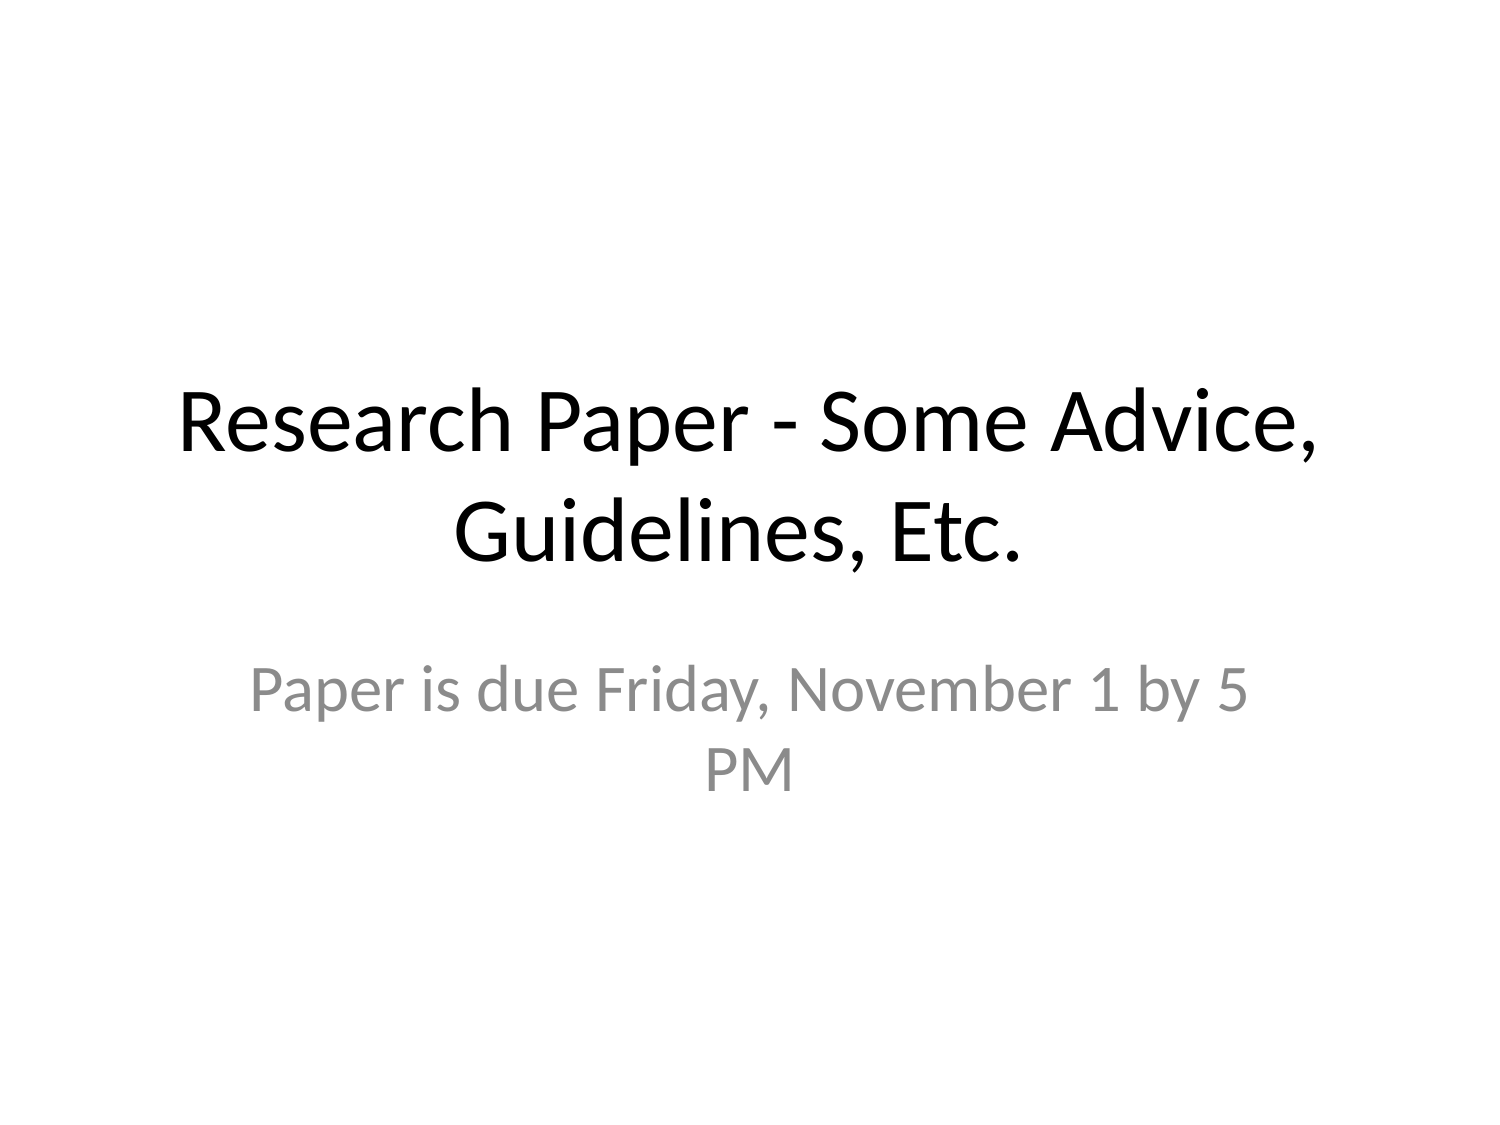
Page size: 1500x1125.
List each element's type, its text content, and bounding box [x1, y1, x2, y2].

title Research Paper - Some Advice, Guidelines, Etc. [112, 349, 1388, 591]
subtitle Paper is due Friday, November 1 by 5 PM [225, 637, 1275, 925]
